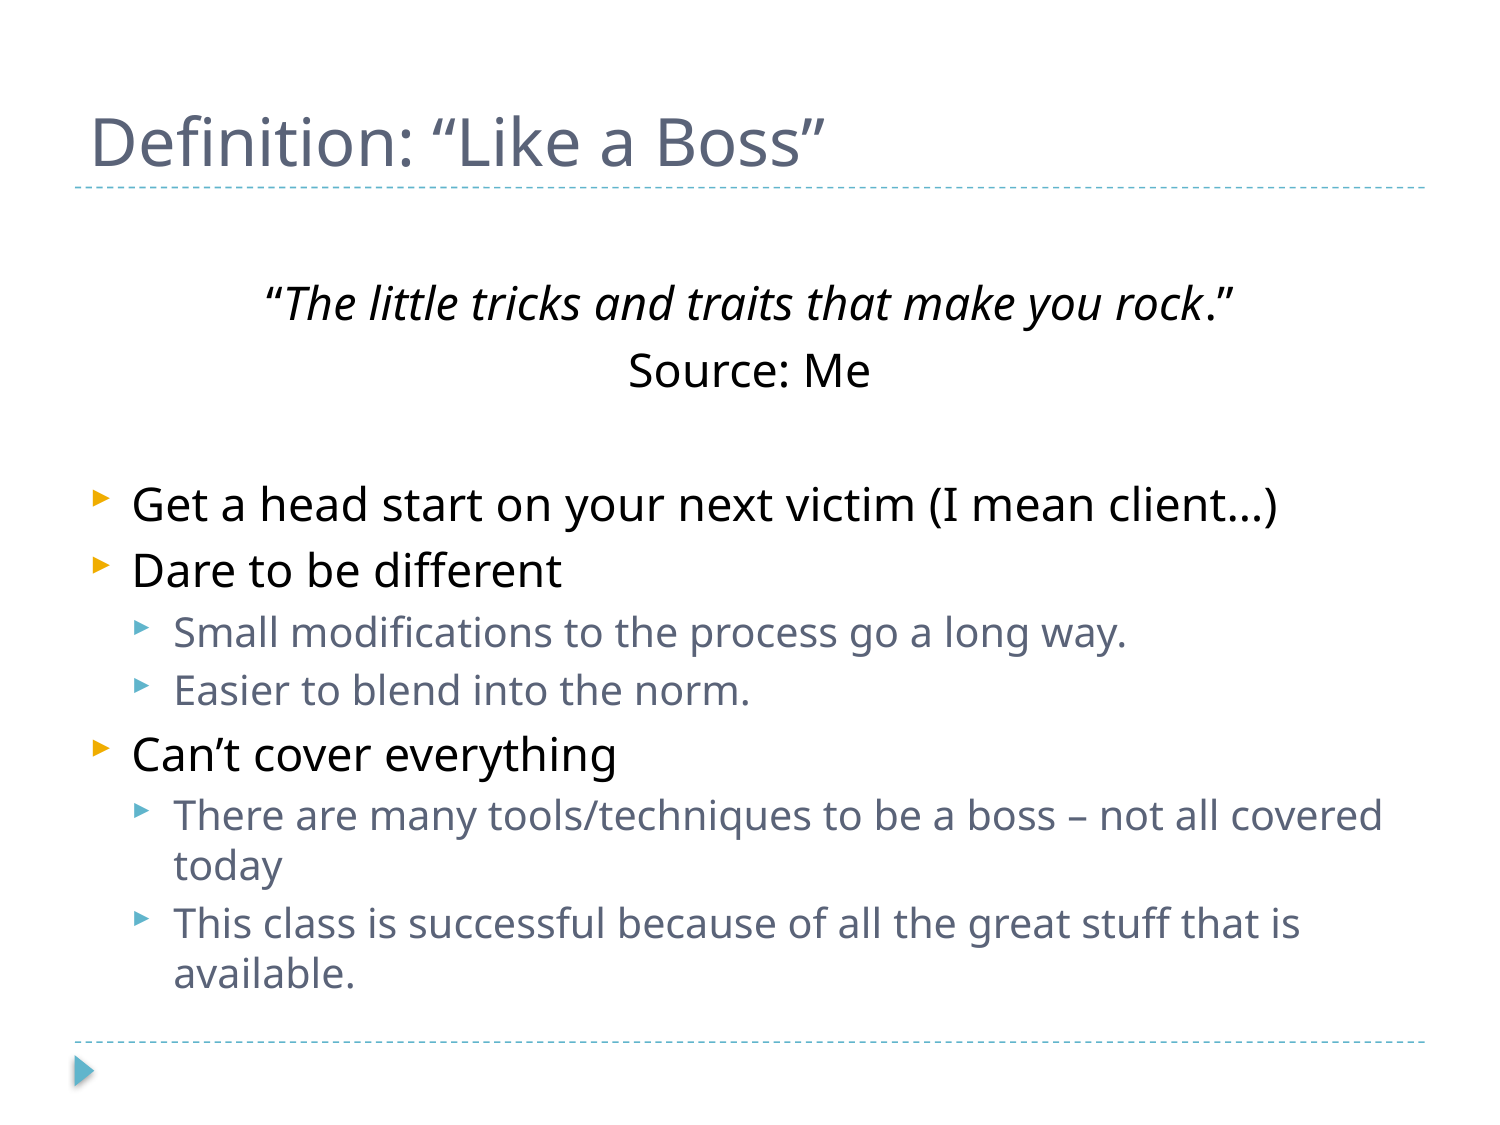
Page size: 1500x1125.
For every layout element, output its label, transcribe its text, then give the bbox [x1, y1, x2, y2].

title Definition: “Like a Boss” [75, 24, 1425, 188]
list “The little tricks and traits that make you rock.” Source: Me Get a head start on your next victim (I mean client…) Dare to be different Small modifications to the process go a long way. Easier to blend into the norm. Can’t cover everything There are many tools/techniques to be a boss – not all covered today This class is successful because of all the great stuff that is available. [75, 200, 1425, 1010]
